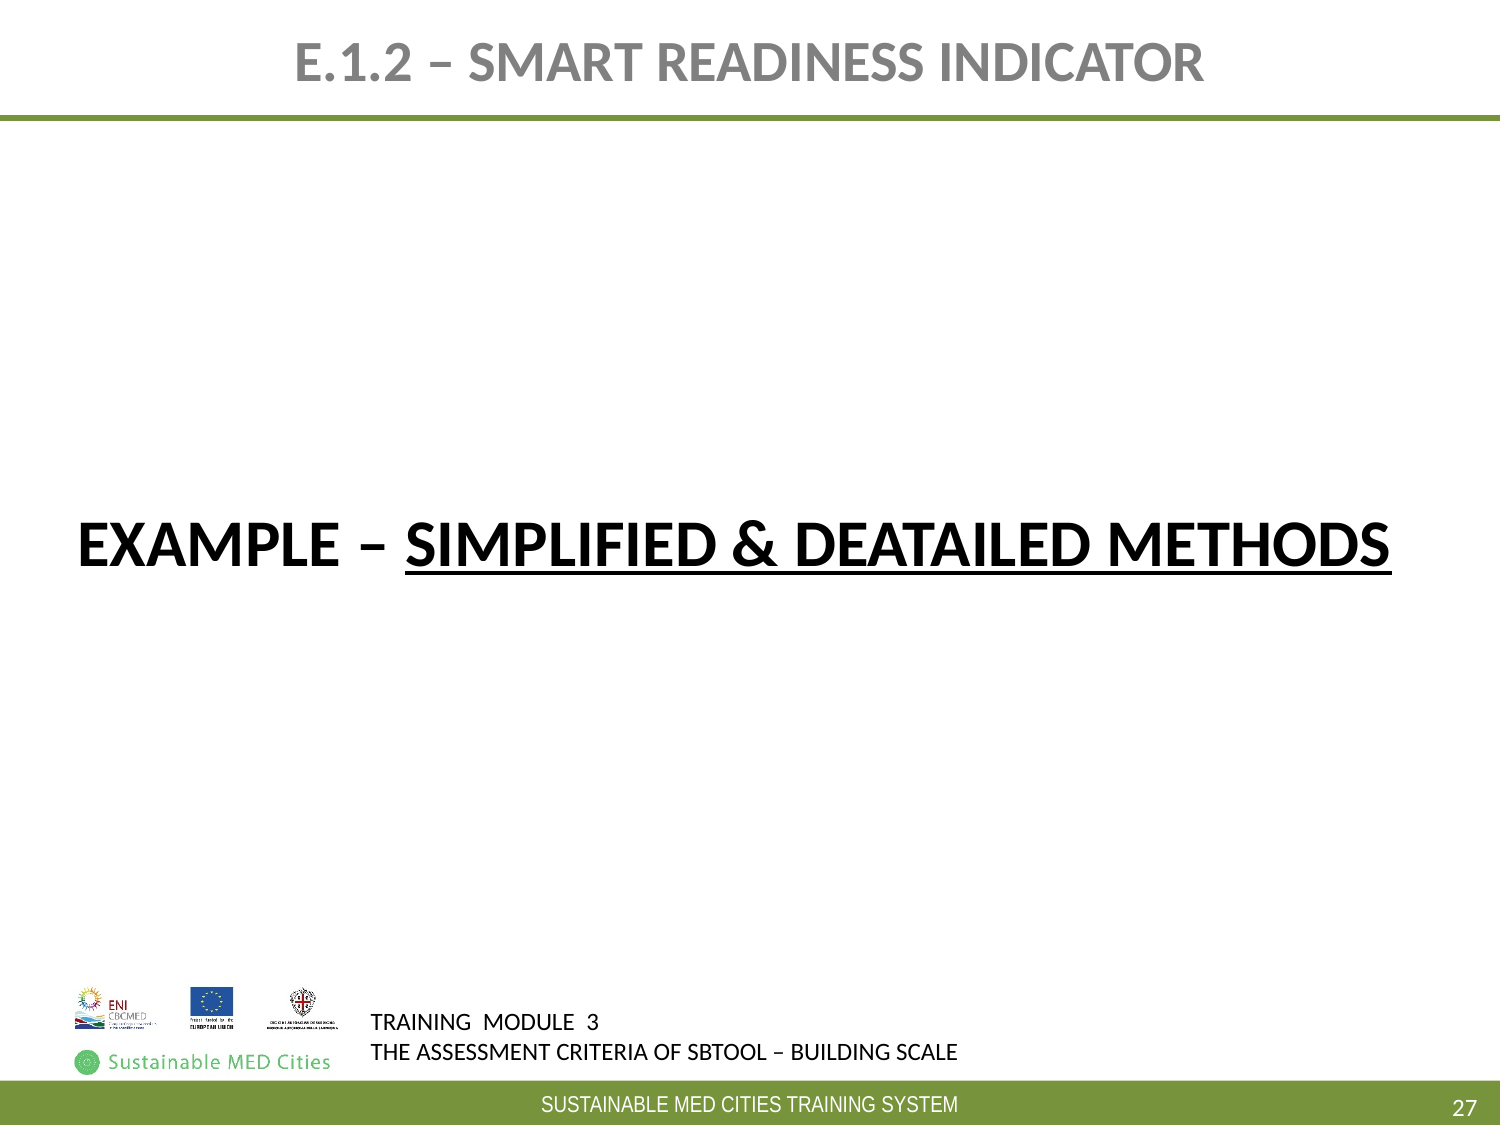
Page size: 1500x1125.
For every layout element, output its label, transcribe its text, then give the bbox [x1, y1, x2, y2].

slide_number 27 [1142, 1076, 1493, 1125]
title E.1.2 – SMART READINESS INDICATOR [0, 0, 1500, 117]
picture [62, 978, 356, 1080]
list EXAMPLE – SIMPLIFIED & DEATAILED METHODS [43, 262, 1425, 944]
